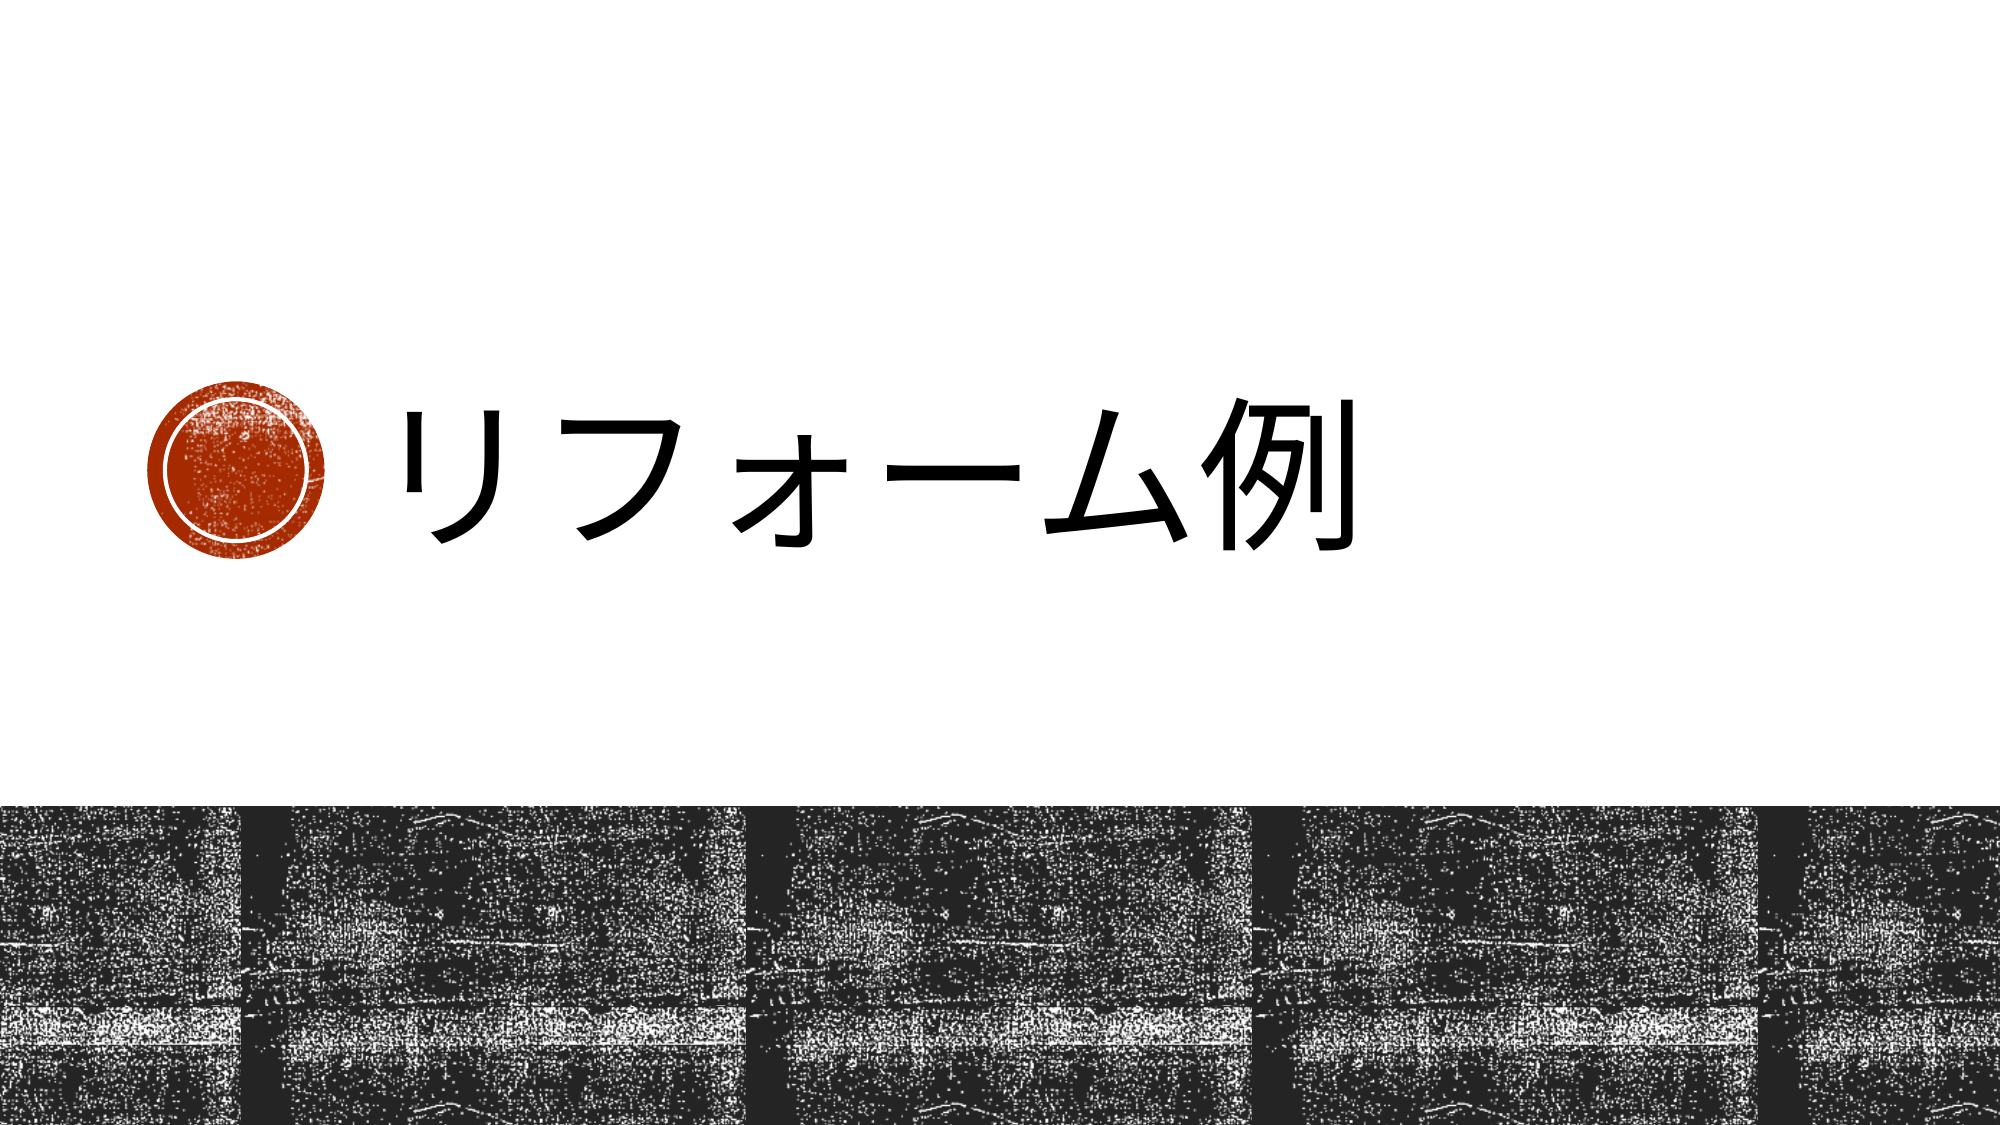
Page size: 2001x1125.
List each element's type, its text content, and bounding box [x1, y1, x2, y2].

title リフォーム例 [355, 201, 1878, 779]
